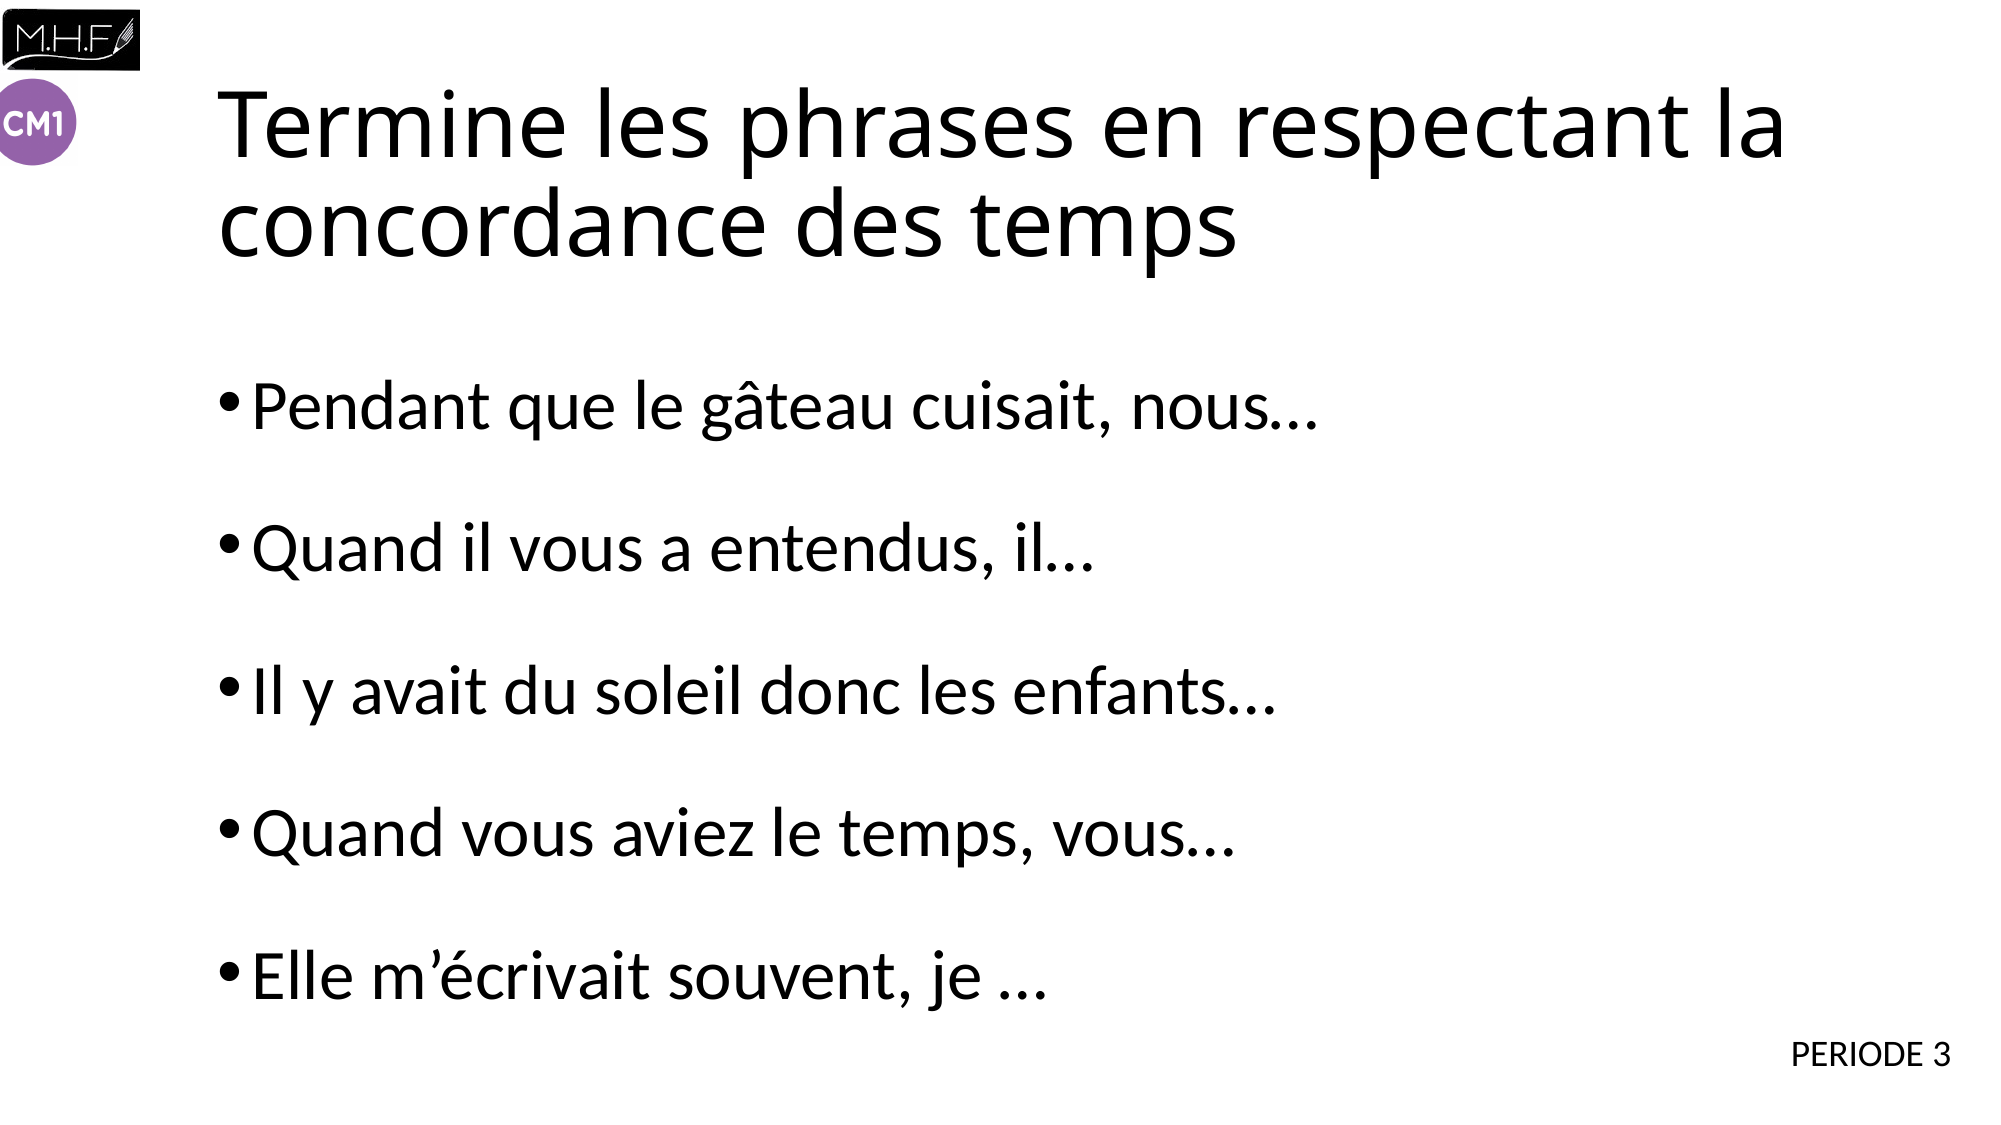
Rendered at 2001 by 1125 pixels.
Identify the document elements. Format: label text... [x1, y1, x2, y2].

list Pendant que le gâteau cuisait, nous… Quand il vous a entendus, il… Il y avait du soleil donc les enfants… Quand vous aviez le temps, vous… Elle m’écrivait souvent, je … [202, 308, 1928, 1022]
picture [0, 7, 140, 166]
title Termine les phrases en respectant la concordance des temps [202, 68, 1928, 286]
text_box PERIODE 3 [1362, 1021, 1967, 1082]
